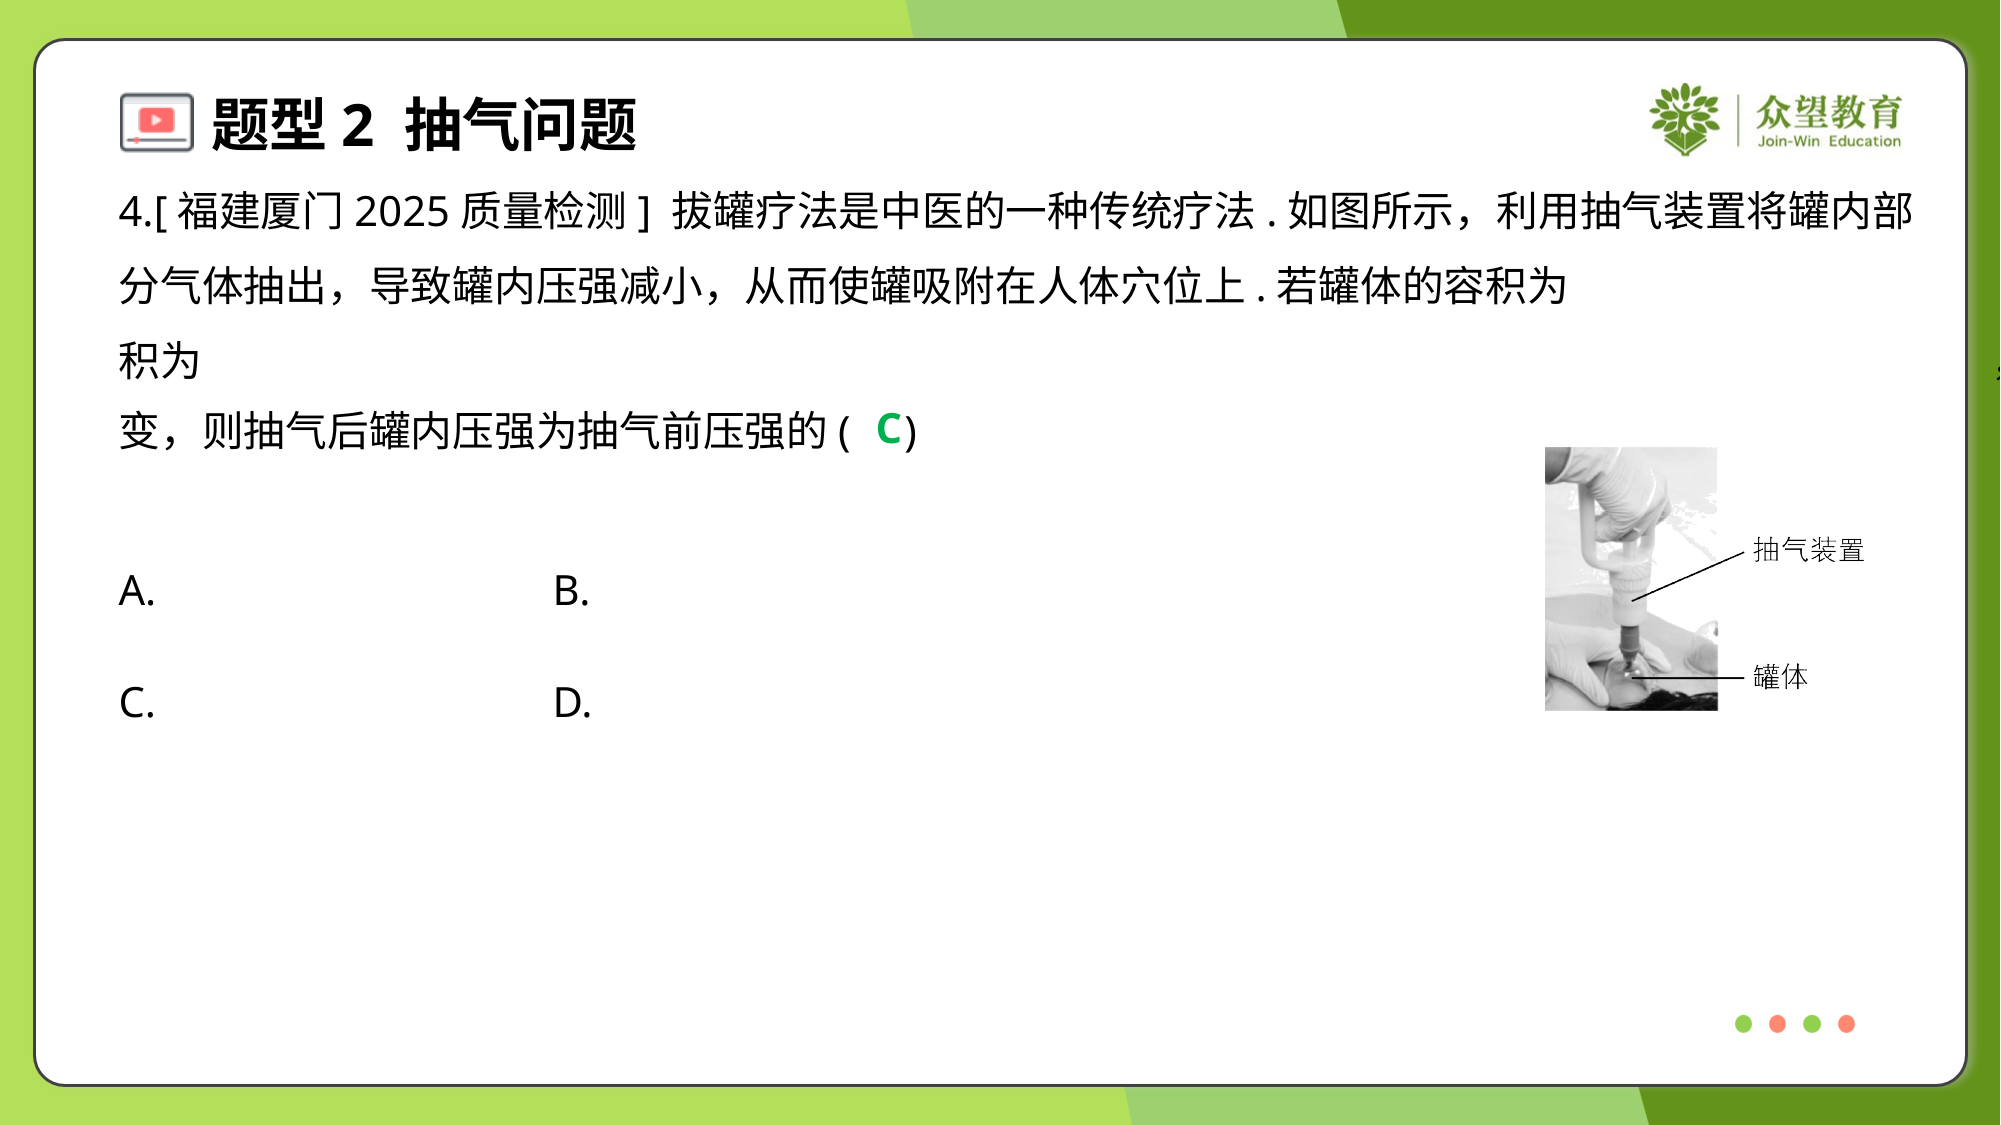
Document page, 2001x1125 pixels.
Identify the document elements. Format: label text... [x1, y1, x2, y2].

text_box C [859, 381, 918, 446]
picture [0, 0, 2000, 1125]
